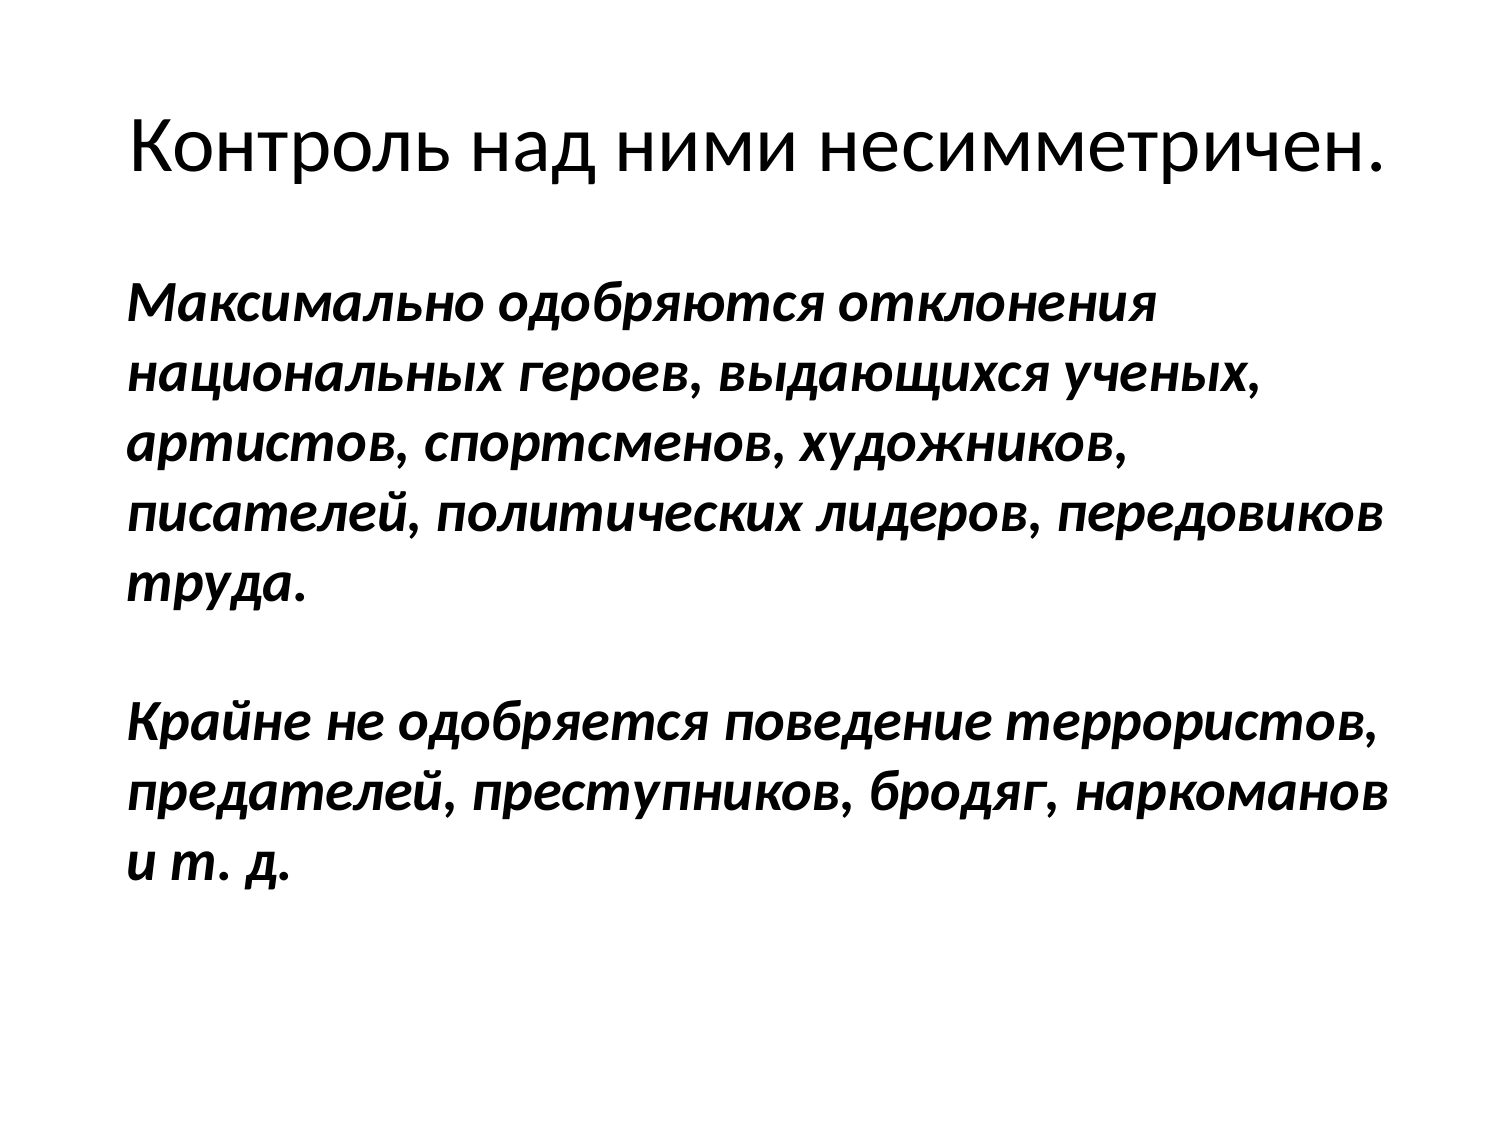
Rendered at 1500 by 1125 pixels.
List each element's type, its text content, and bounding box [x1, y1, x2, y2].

title Контроль над ними несимметричен. [75, 45, 1425, 233]
text_box Максимально одобряются отклонения национальных героев, выдающихся ученых, артистов, спортсменов, художников, писателей, политических лидеров, передовиков труда. Крайне не одобряется поведение террористов, предателей, преступников, бродяг, наркоманов и т. д. [112, 255, 1447, 970]
